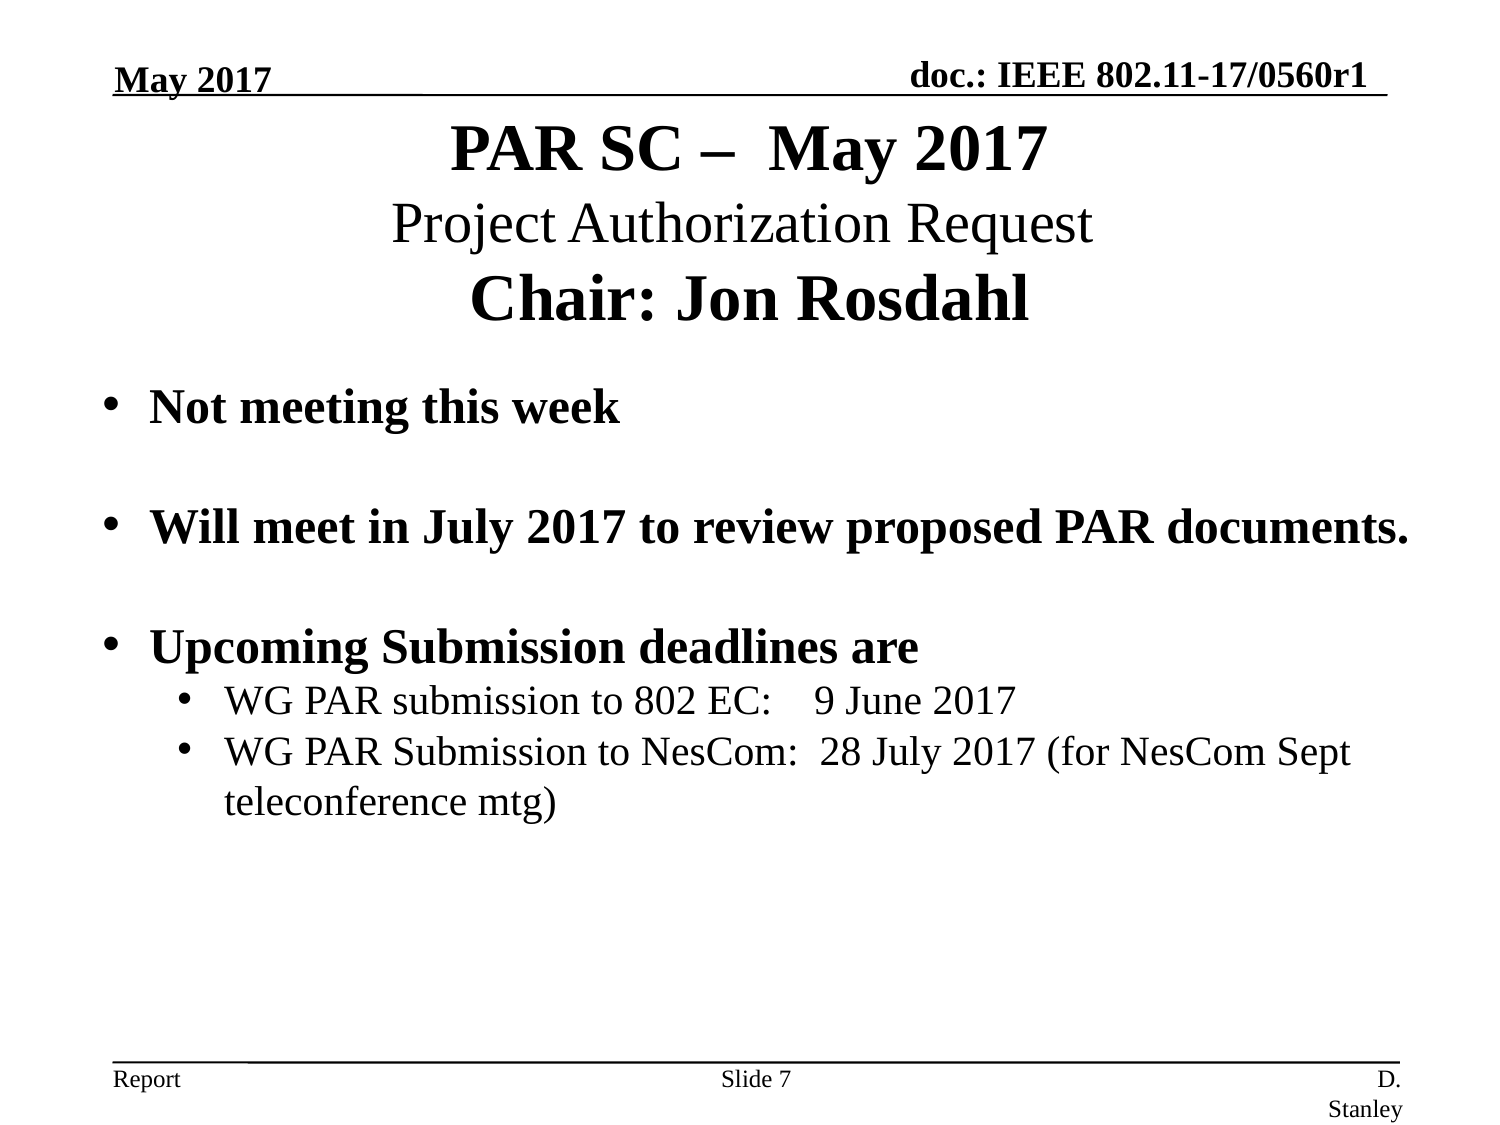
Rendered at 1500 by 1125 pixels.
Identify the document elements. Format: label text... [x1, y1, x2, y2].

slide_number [114, 54, 309, 100]
footer D. Stanley, HP Enterprise [1325, 1062, 1402, 1093]
title PAR SC – May 2017 Project Authorization Request Chair: Jon Rosdahl [112, 162, 1388, 275]
slide_number Slide 7 [712, 1062, 800, 1093]
text_box Not meeting this week Will meet in July 2017 to review proposed PAR documents. Upcoming Submission deadlines are WG PAR submission to 802 EC: 9 June 2017 WG PAR Submission to NesCom: 28 July 2017 (for NesCom Sept teleconference mtg) [87, 366, 1425, 890]
